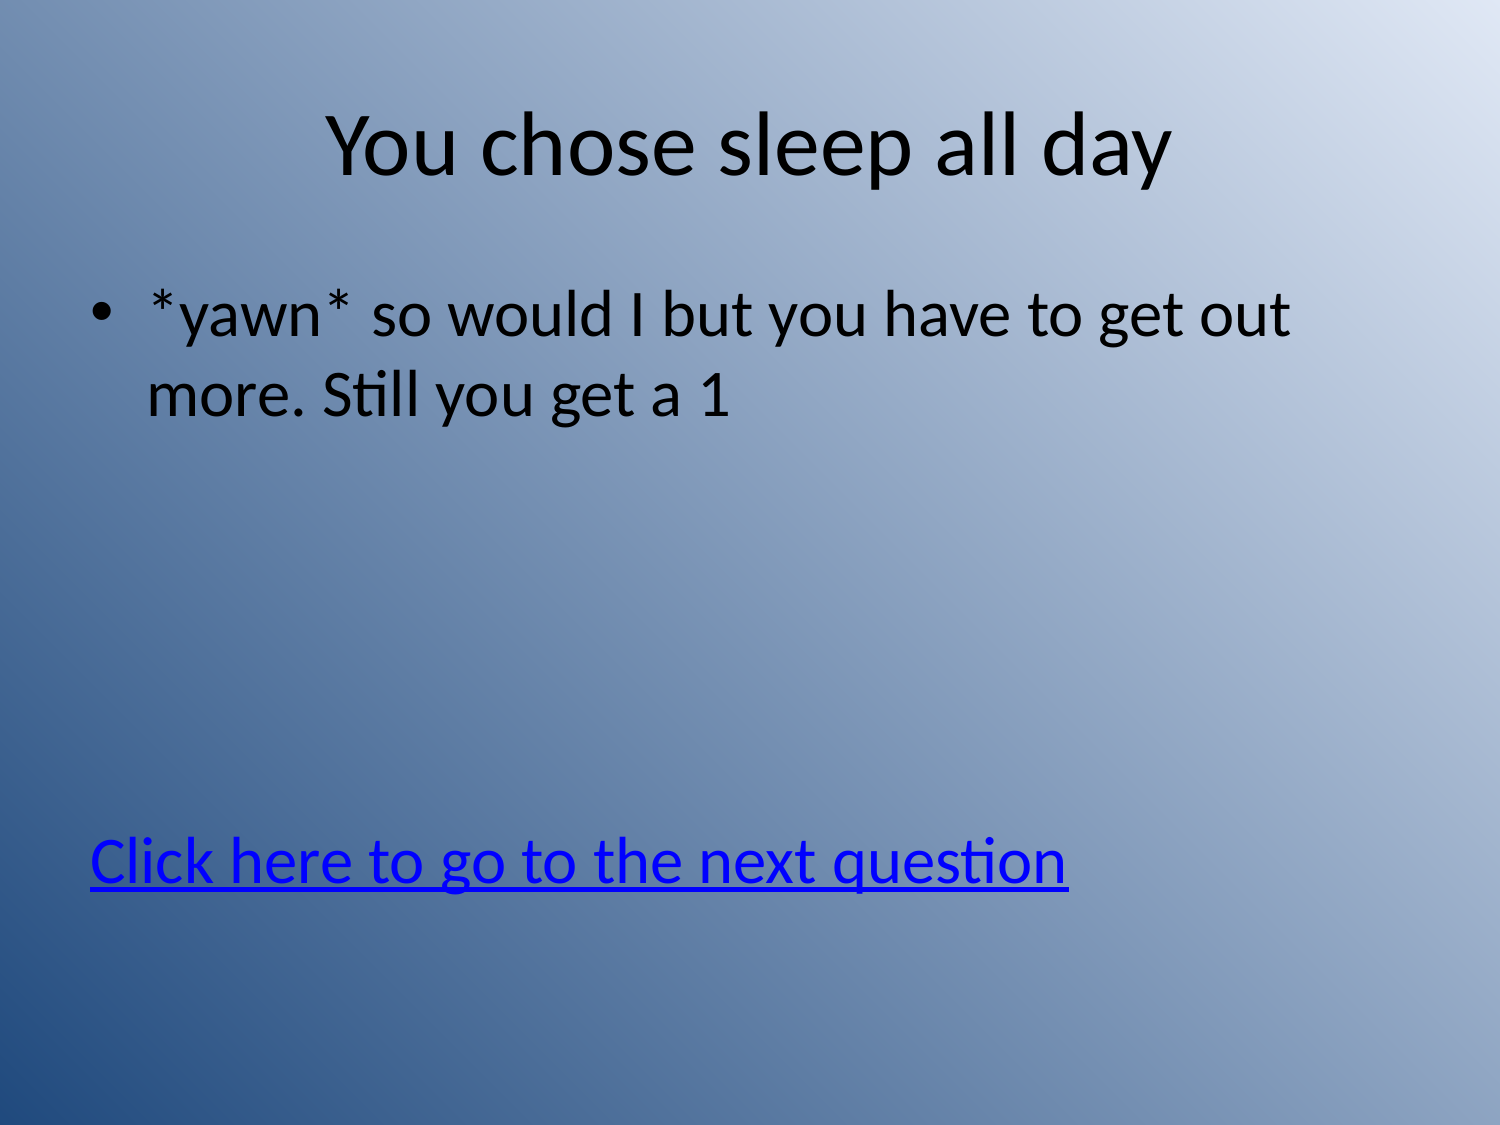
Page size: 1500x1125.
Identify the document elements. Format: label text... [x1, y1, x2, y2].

title You chose sleep all day [75, 45, 1425, 233]
list *yawn* so would I but you have to get out more. Still you get a 1 Click here to go to the next question [75, 262, 1425, 1005]
